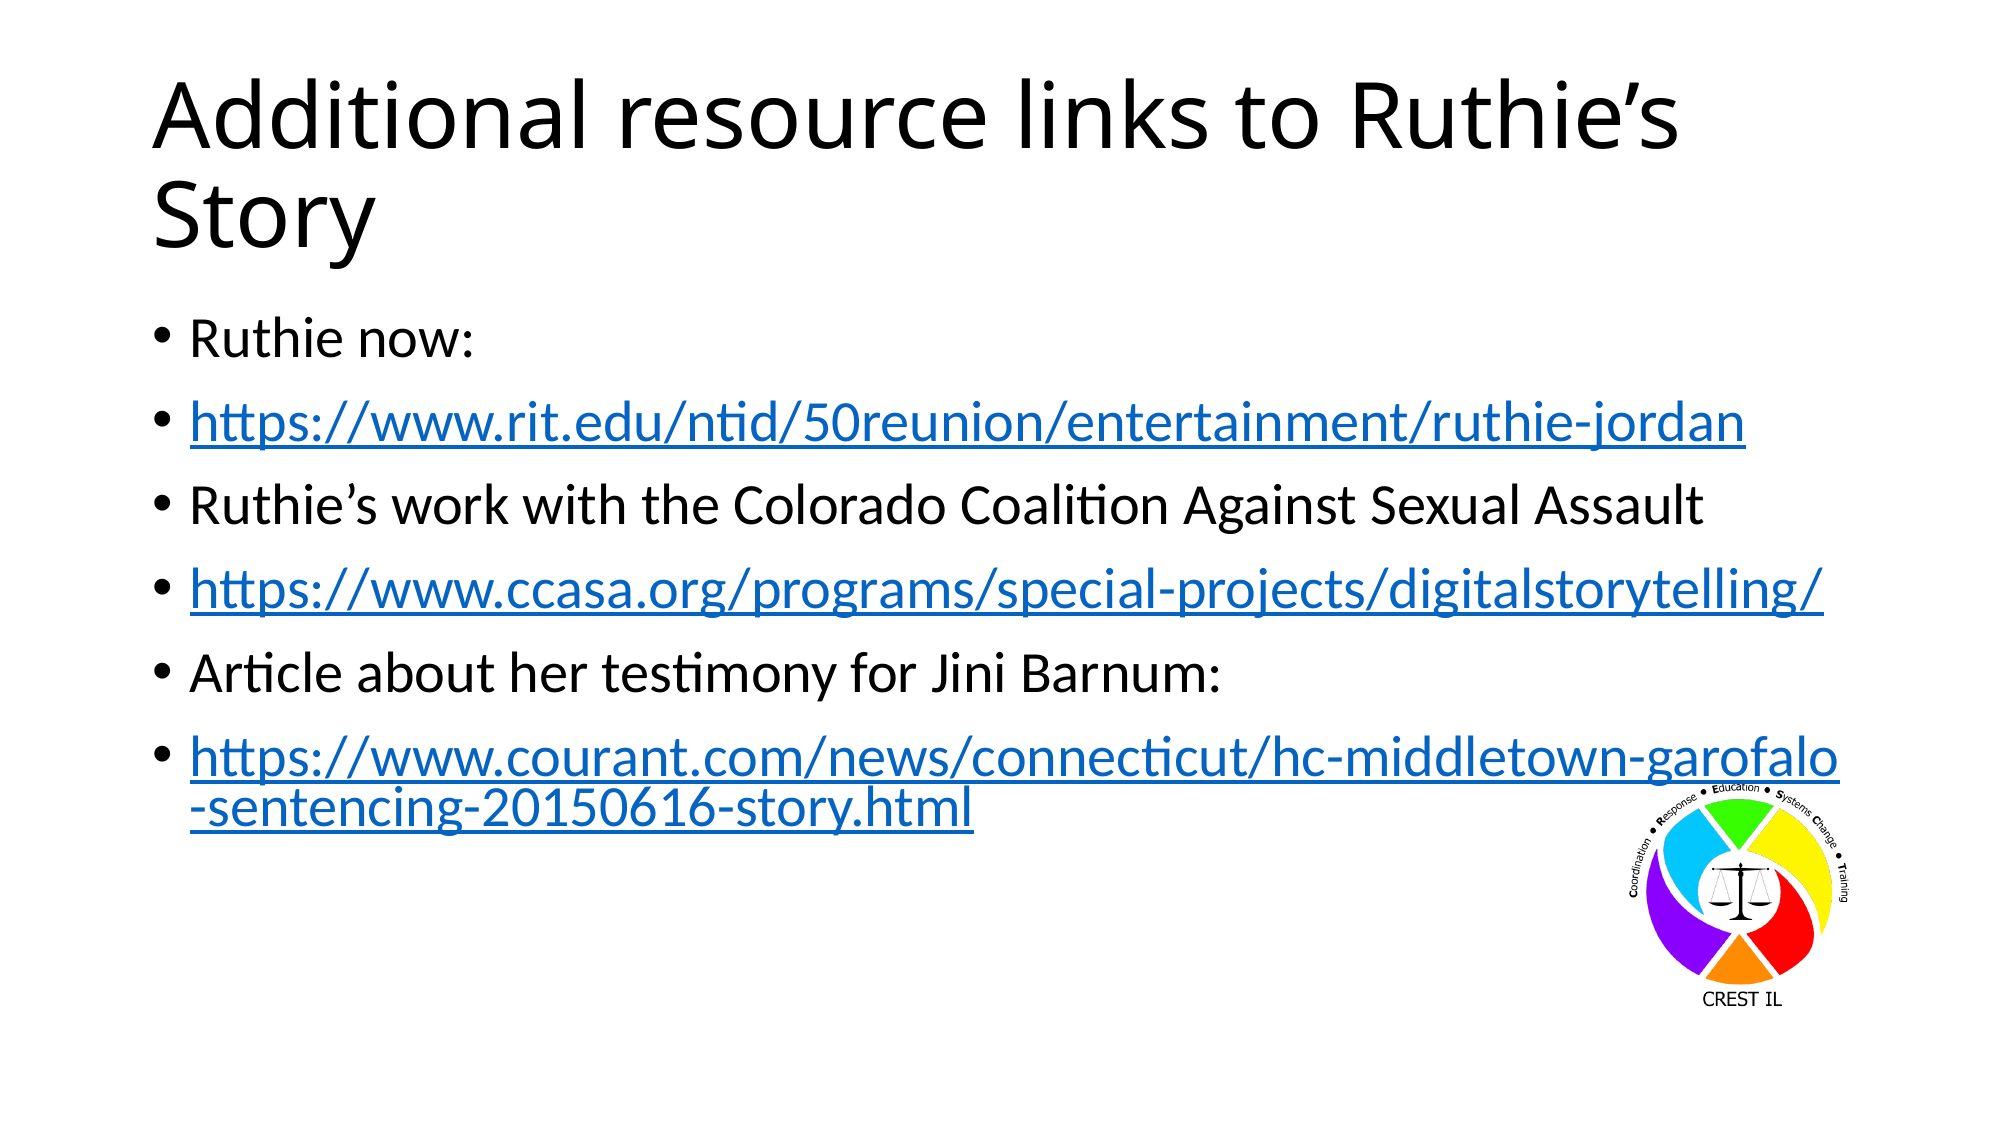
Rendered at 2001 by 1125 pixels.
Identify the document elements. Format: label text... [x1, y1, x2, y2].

title Additional resource links to Ruthie’s Story [137, 59, 1863, 278]
list Ruthie now: https://www.rit.edu/ntid/50reunion/entertainment/ruthie-jordan Ruthie’s work with the Colorado Coalition Against Sexual Assault https://www.ccasa.org/programs/special-projects/digitalstorytelling/ Article about her testimony for Jini Barnum: https://www.courant.com/news/connecticut/hc-middletown-garofalo-sentencing-20150616-story.html [137, 299, 1863, 1014]
